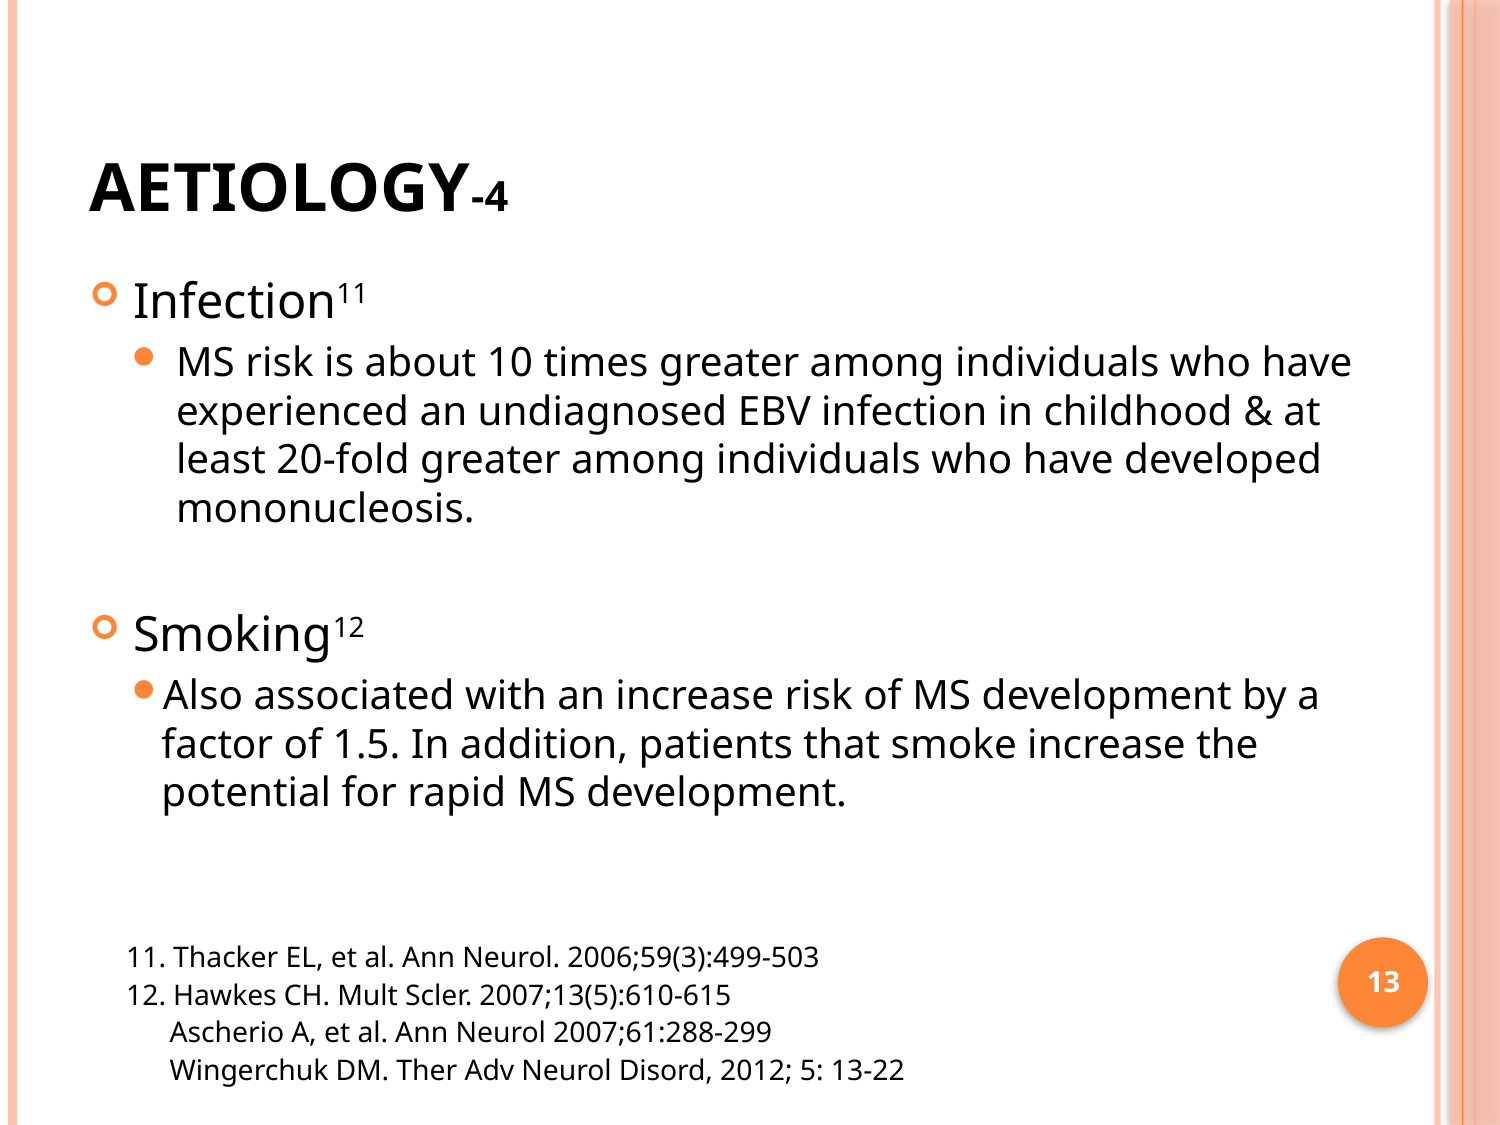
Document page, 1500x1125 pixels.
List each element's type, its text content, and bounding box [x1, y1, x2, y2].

title Aetiology-4 [75, 45, 1300, 233]
list Infection11 MS risk is about 10 times greater among individuals who have experienced an undiagnosed EBV infection in childhood & at least 20-fold greater among individuals who have developed mononucleosis. Smoking12 Also associated with an increase risk of MS development by a factor of 1.5. In addition, patients that smoke increase the potential for rapid MS development. 11. Thacker EL, et al. Ann Neurol. 2006;59(3):499-503 12. Hawkes CH. Mult Scler. 2007;13(5):610-615 Ascherio A, et al. Ann Neurol 2007;61:288-299 Wingerchuk DM. Ther Adv Neurol Disord, 2012; 5: 13-22 [75, 262, 1381, 1094]
slide_number 13 [1333, 940, 1434, 1027]
